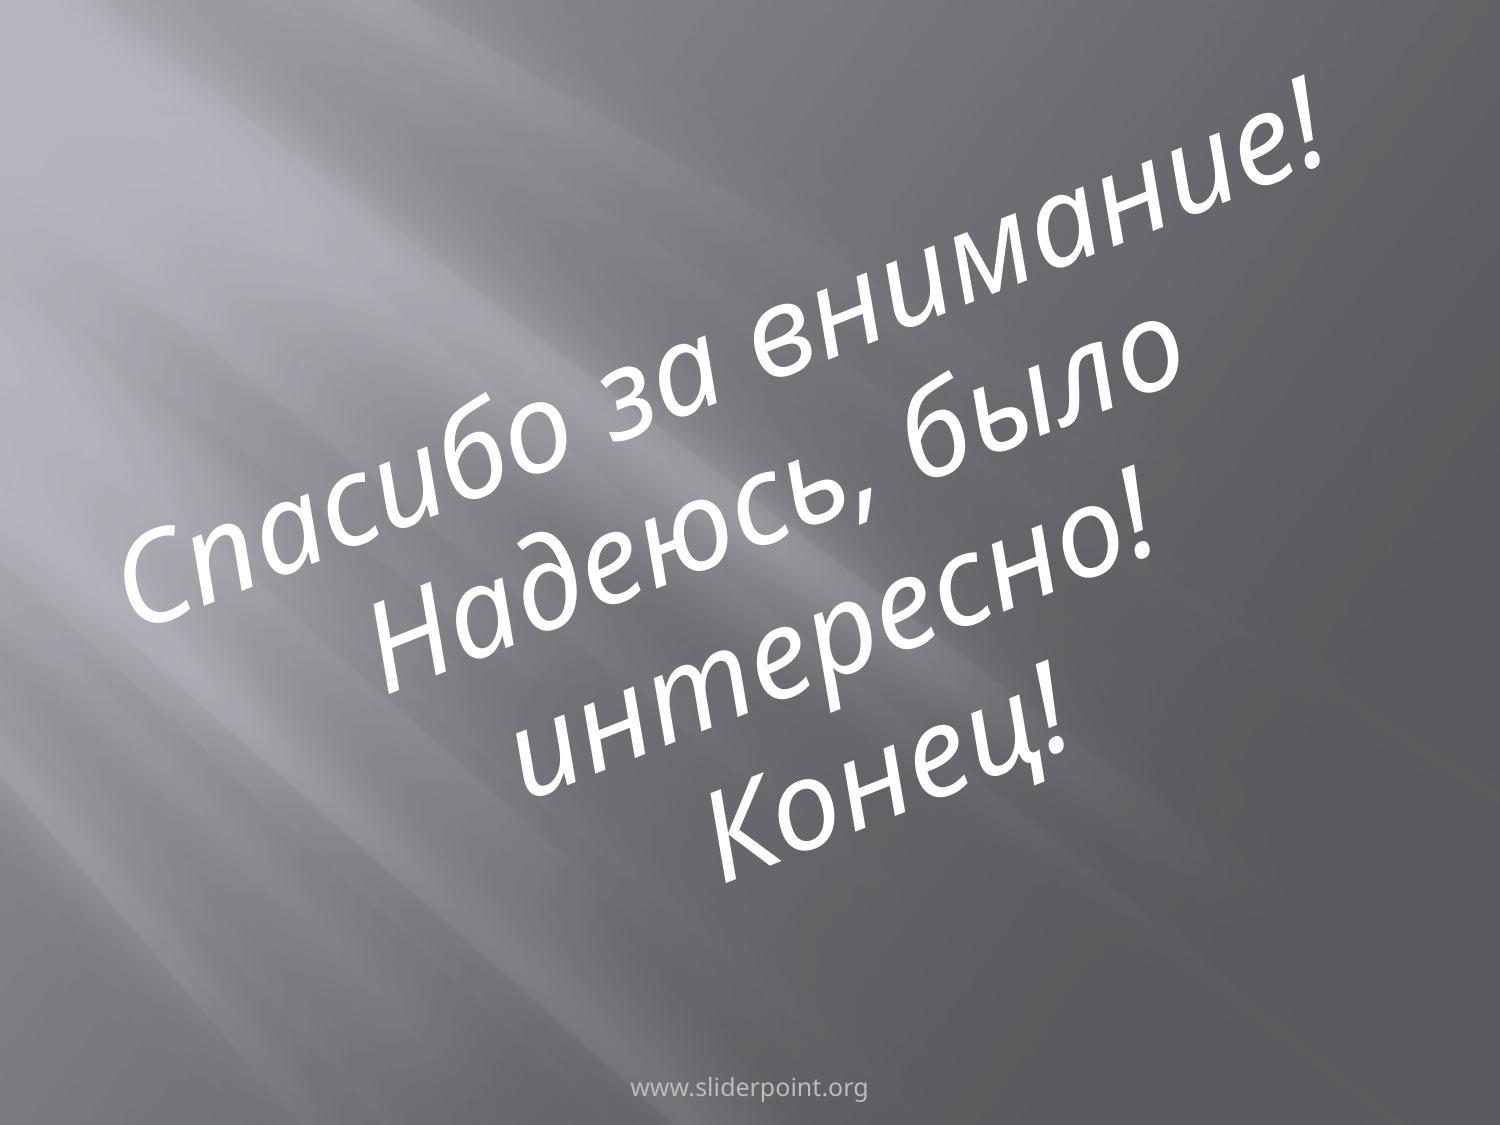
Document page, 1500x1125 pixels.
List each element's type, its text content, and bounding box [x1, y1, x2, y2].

footer www.sliderpoint.org [512, 1052, 988, 1113]
text_box Спасибо за внимание! Надеюсь, было интересно! Конец! [0, 0, 1500, 1117]
